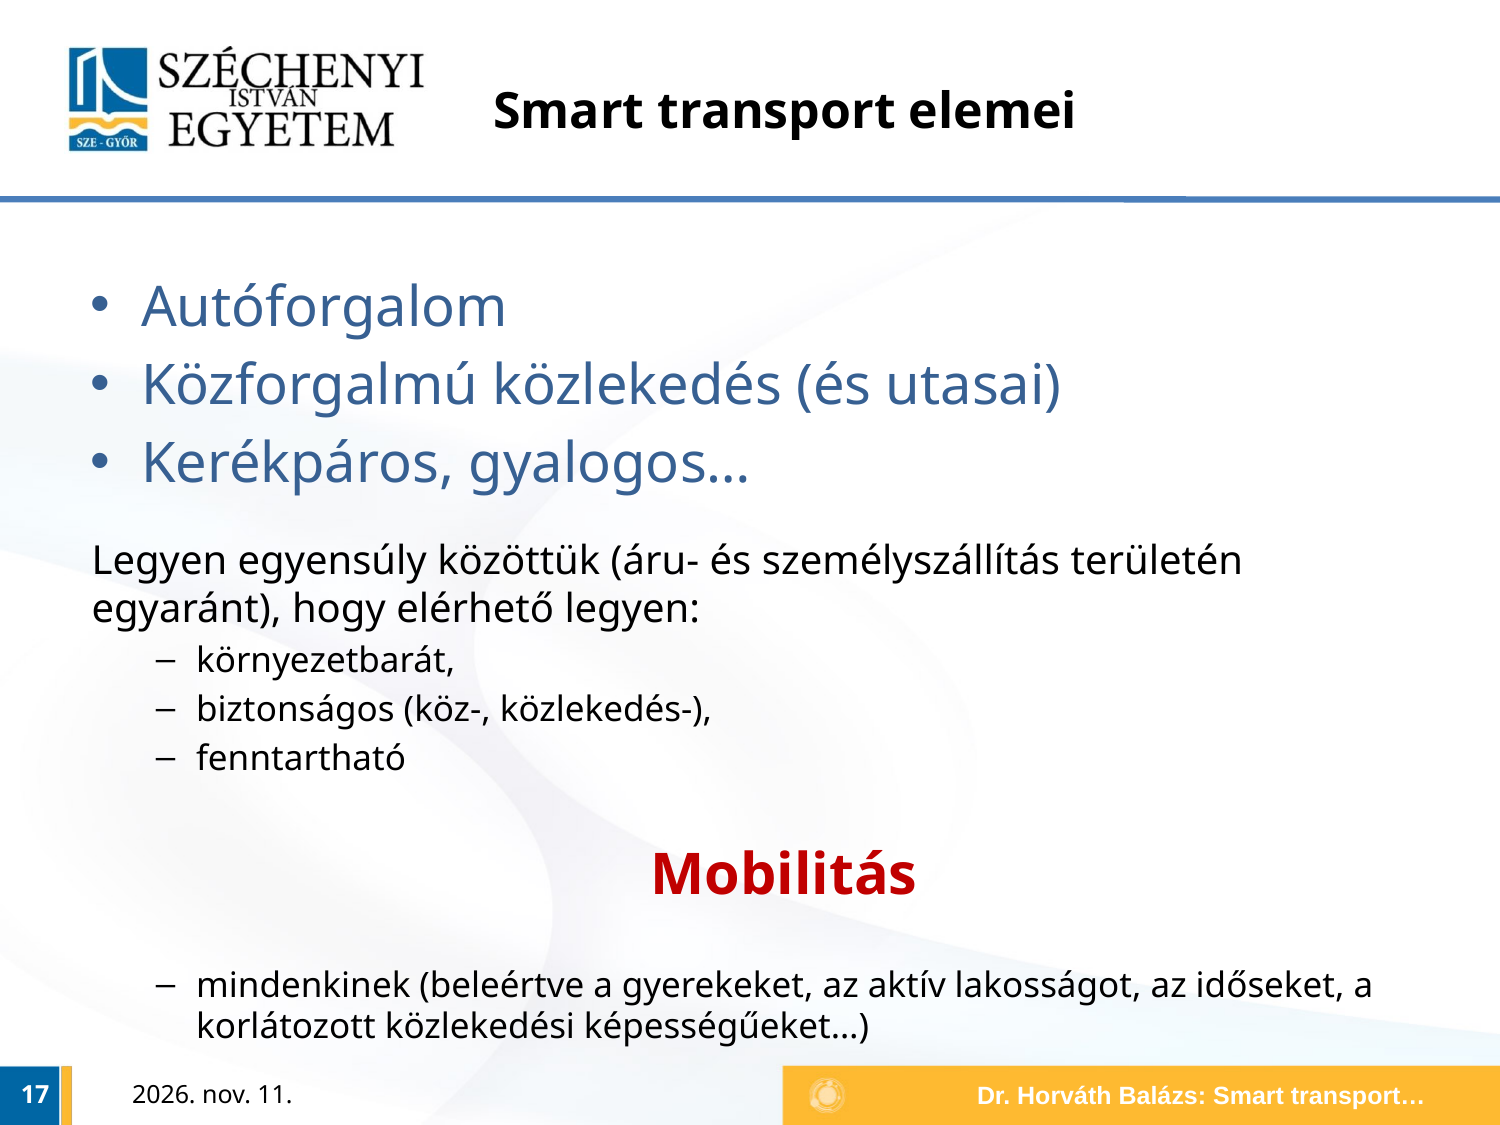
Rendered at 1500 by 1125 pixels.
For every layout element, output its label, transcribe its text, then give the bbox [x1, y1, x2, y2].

list Autóforgalom Közforgalmú közlekedés (és utasai) Kerékpáros, gyalogos… [75, 262, 1425, 504]
title Smart transport elemei [478, 45, 1425, 173]
footer Dr. Horváth Balázs: Smart transport… [878, 1065, 1442, 1125]
picture [0, 203, 1500, 1125]
slide_number 2014. szeptember 10. [117, 1065, 550, 1125]
text_box Legyen egyensúly közöttük (áru- és személyszállítás területén egyaránt), hogy elérhető legyen: környezetbarát, biztonságos (köz-, közlekedés-), fenntartható Mobilitás mindenkinek (beleértve a gyerekeket, az aktív lakosságot, az időseket, a korlátozott közlekedési képességűeket…) [76, 527, 1427, 1059]
picture [0, 0, 1500, 196]
slide_number 17 [0, 1065, 71, 1125]
